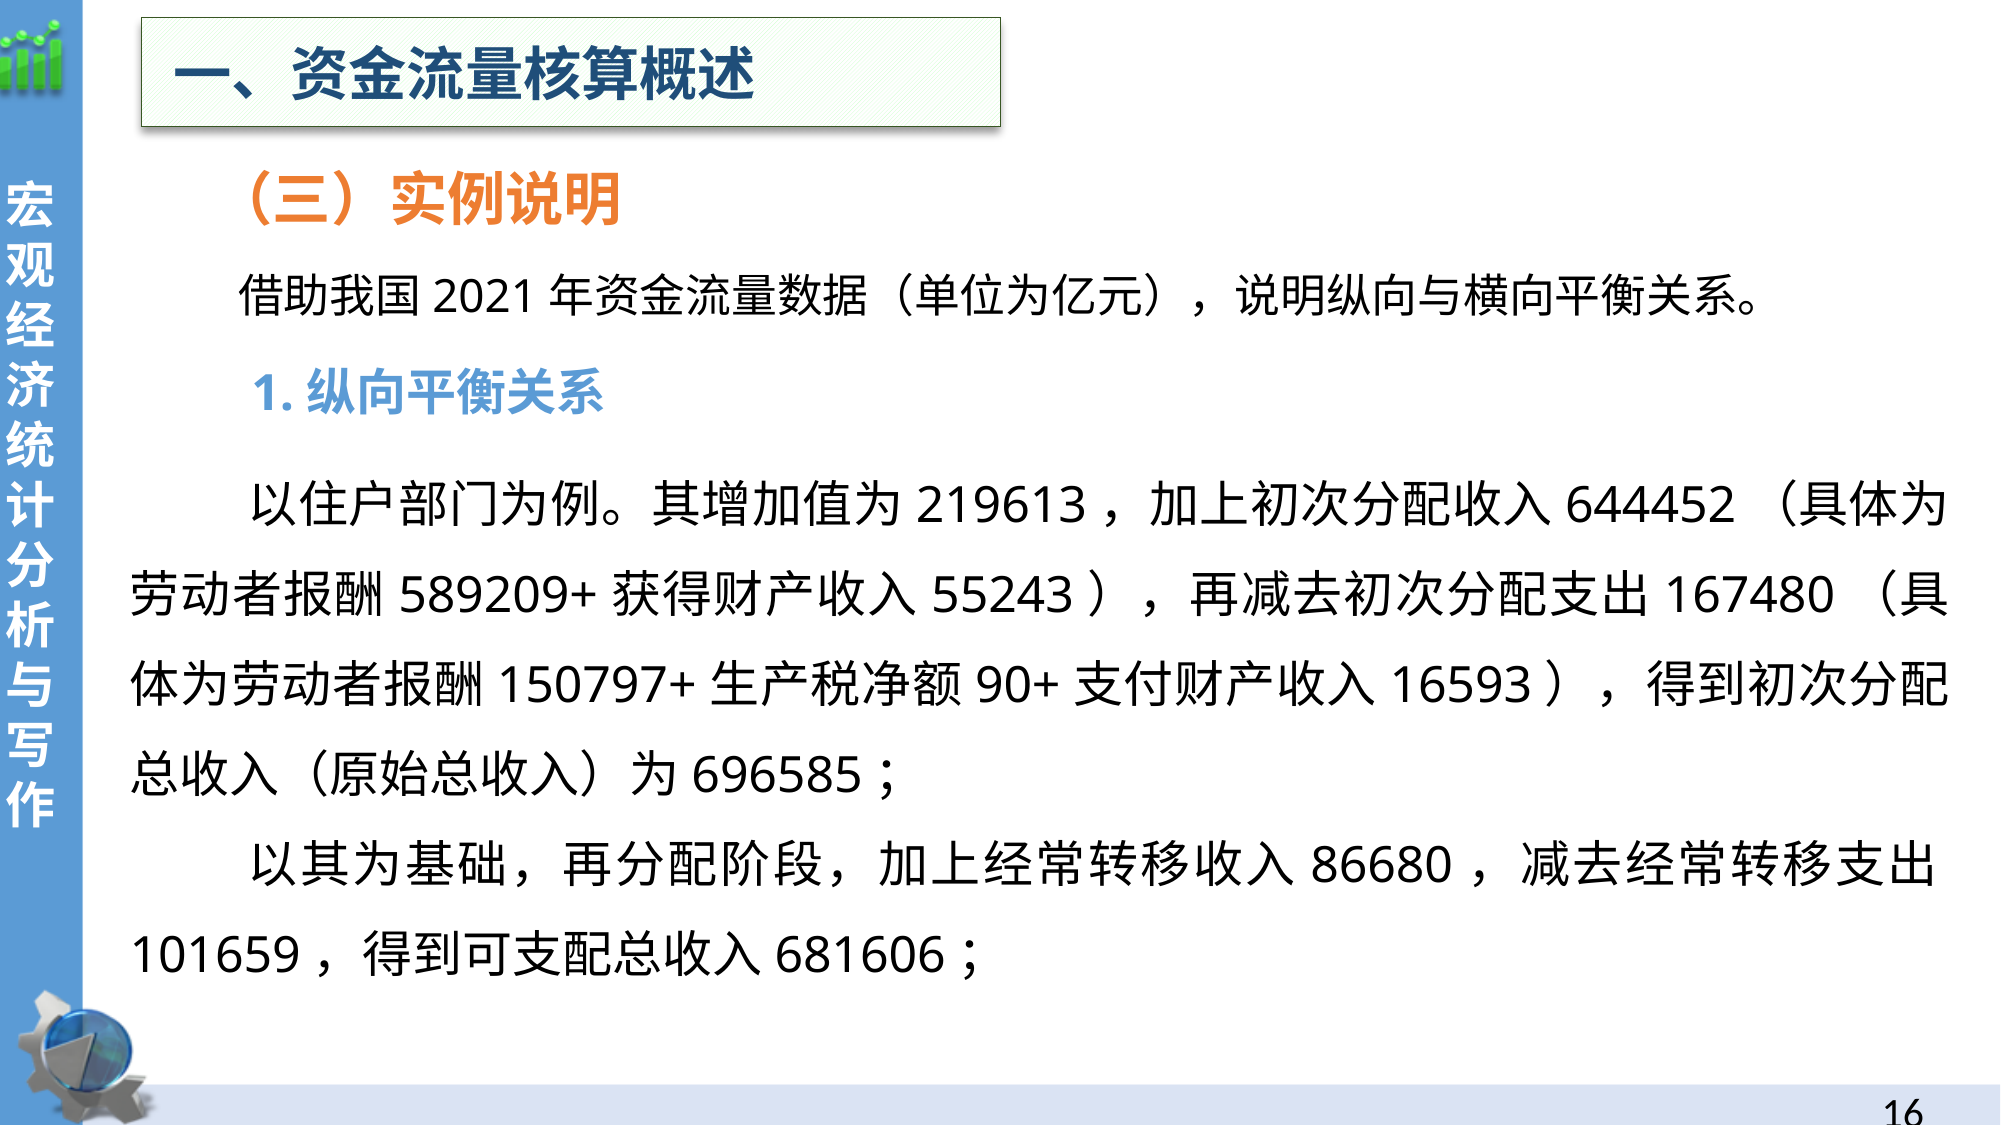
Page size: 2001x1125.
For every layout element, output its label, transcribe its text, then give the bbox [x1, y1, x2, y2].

text_box 15 [1786, 1085, 1940, 1125]
picture [0, 0, 2001, 1125]
text_box （三）实例说明 [199, 145, 735, 240]
text_box 借助我国2021年资金流量数据（单位为亿元），说明纵向与横向平衡关系。 [223, 259, 1856, 330]
text_box 以住户部门为例。其增加值为219613，加上初次分配收入644452（具体为劳动者报酬589209+获得财产收入55243），再减去初次分配支出167480（具体为劳动者报酬150797+生产税净额90+支付财产收入16593），得到初次分配总收入（原始总收入）为696585； 以其为基础，再分配阶段，加上经常转移收入86680，减去经常转移支出101659，得到可支配总收入681606； [114, 435, 1965, 990]
text_box 1.纵向平衡关系 [223, 353, 1246, 428]
text_box 一、资金流量核算概述 [141, 17, 1000, 127]
